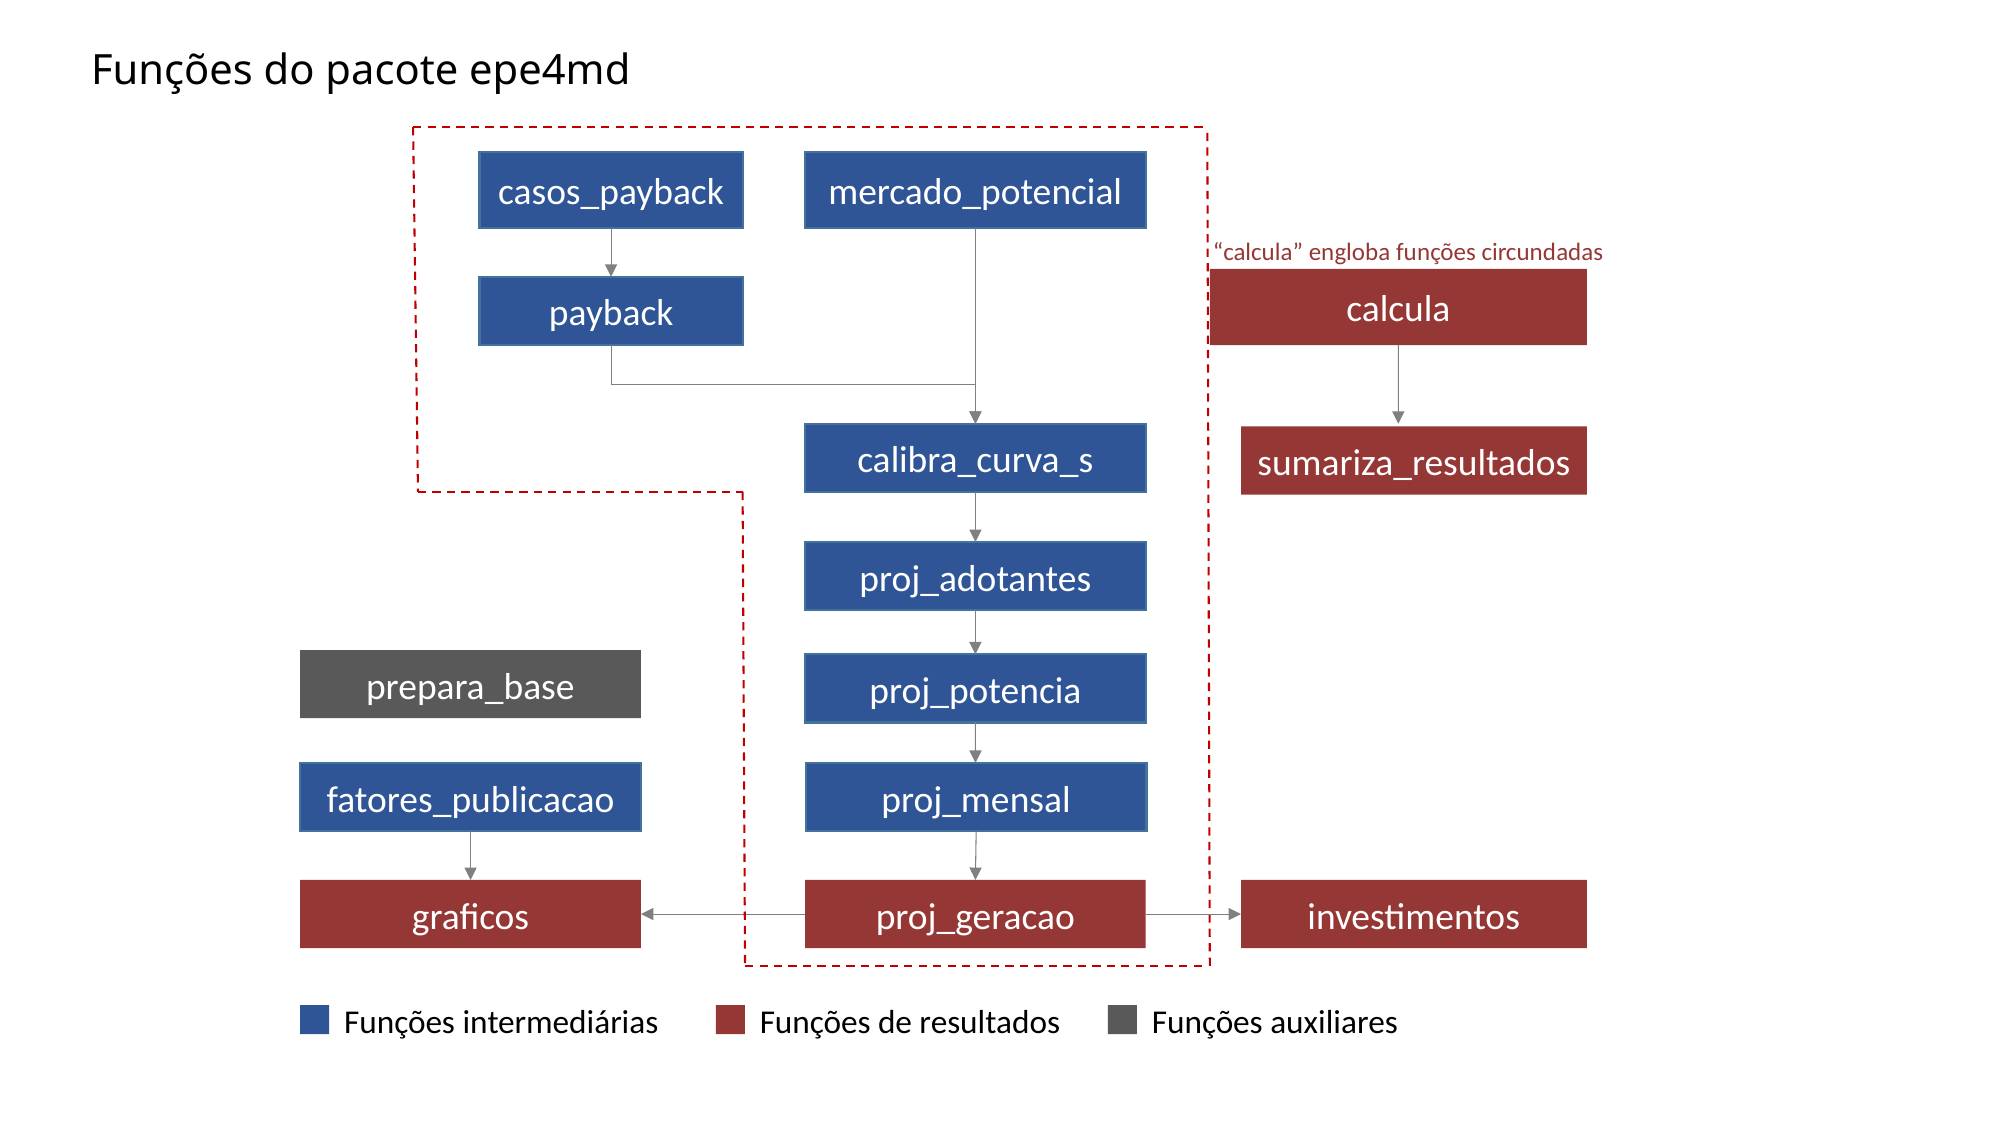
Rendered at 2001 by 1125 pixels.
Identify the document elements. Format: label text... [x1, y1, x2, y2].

text_box payback [478, 276, 744, 346]
text_box mercado_potencial [804, 151, 1147, 229]
text_box sumariza_resultados [1240, 425, 1588, 496]
text_box prepara_base [299, 649, 642, 719]
text_box Funções do pacote epe4md [76, 35, 1080, 101]
text_box graficos [299, 879, 642, 949]
text_box Funções de resultados [745, 993, 1101, 1048]
text_box investimentos [1240, 879, 1588, 949]
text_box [753, 202, 833, 567]
text_box [1107, 1004, 1137, 1035]
text_box Funções intermediárias [329, 993, 686, 1048]
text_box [742, 491, 746, 966]
text_box “calcula” engloba funções circundadas [1210, 227, 1621, 273]
text_box [299, 1004, 329, 1035]
text_box proj_geracao [804, 879, 1147, 949]
text_box proj_mensal [805, 762, 1148, 832]
text_box casos_payback [478, 151, 744, 229]
text_box proj_potencia [804, 653, 1147, 724]
text_box [715, 1004, 745, 1035]
text_box calibra_curva_s [833, 423, 1147, 493]
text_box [413, 128, 418, 492]
text_box calcula [1210, 273, 1588, 346]
text_box proj_adotantes [804, 541, 1147, 611]
text_box Funções auxiliares [1137, 993, 1493, 1048]
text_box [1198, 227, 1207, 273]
text_box fatores_publicacao [299, 762, 642, 832]
